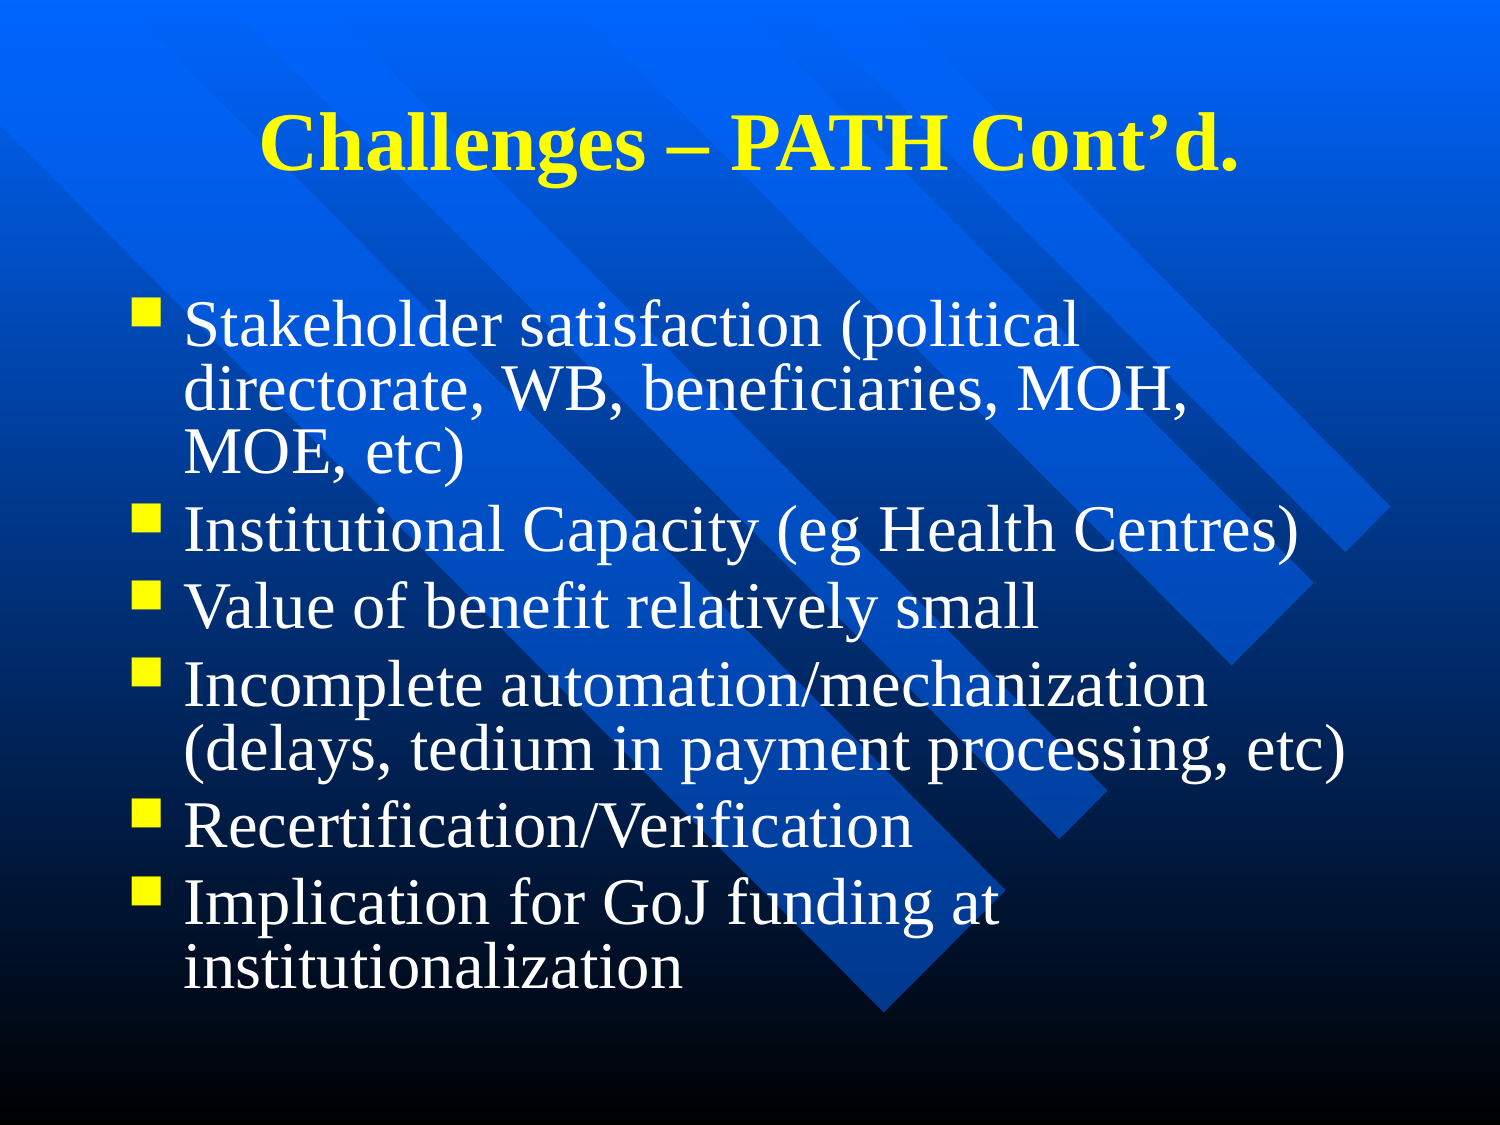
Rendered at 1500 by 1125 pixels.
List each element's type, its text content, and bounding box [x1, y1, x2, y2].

list Stakeholder satisfaction (political directorate, WB, beneficiaries, MOH, MOE, etc) Institutional Capacity (eg Health Centres) Value of benefit relatively small Incomplete automation/mechanization (delays, tedium in payment processing, etc) Recertification/Verification Implication for GoJ funding at institutionalization [111, 286, 1388, 1019]
title Challenges – PATH Cont’d. [112, 62, 1388, 213]
